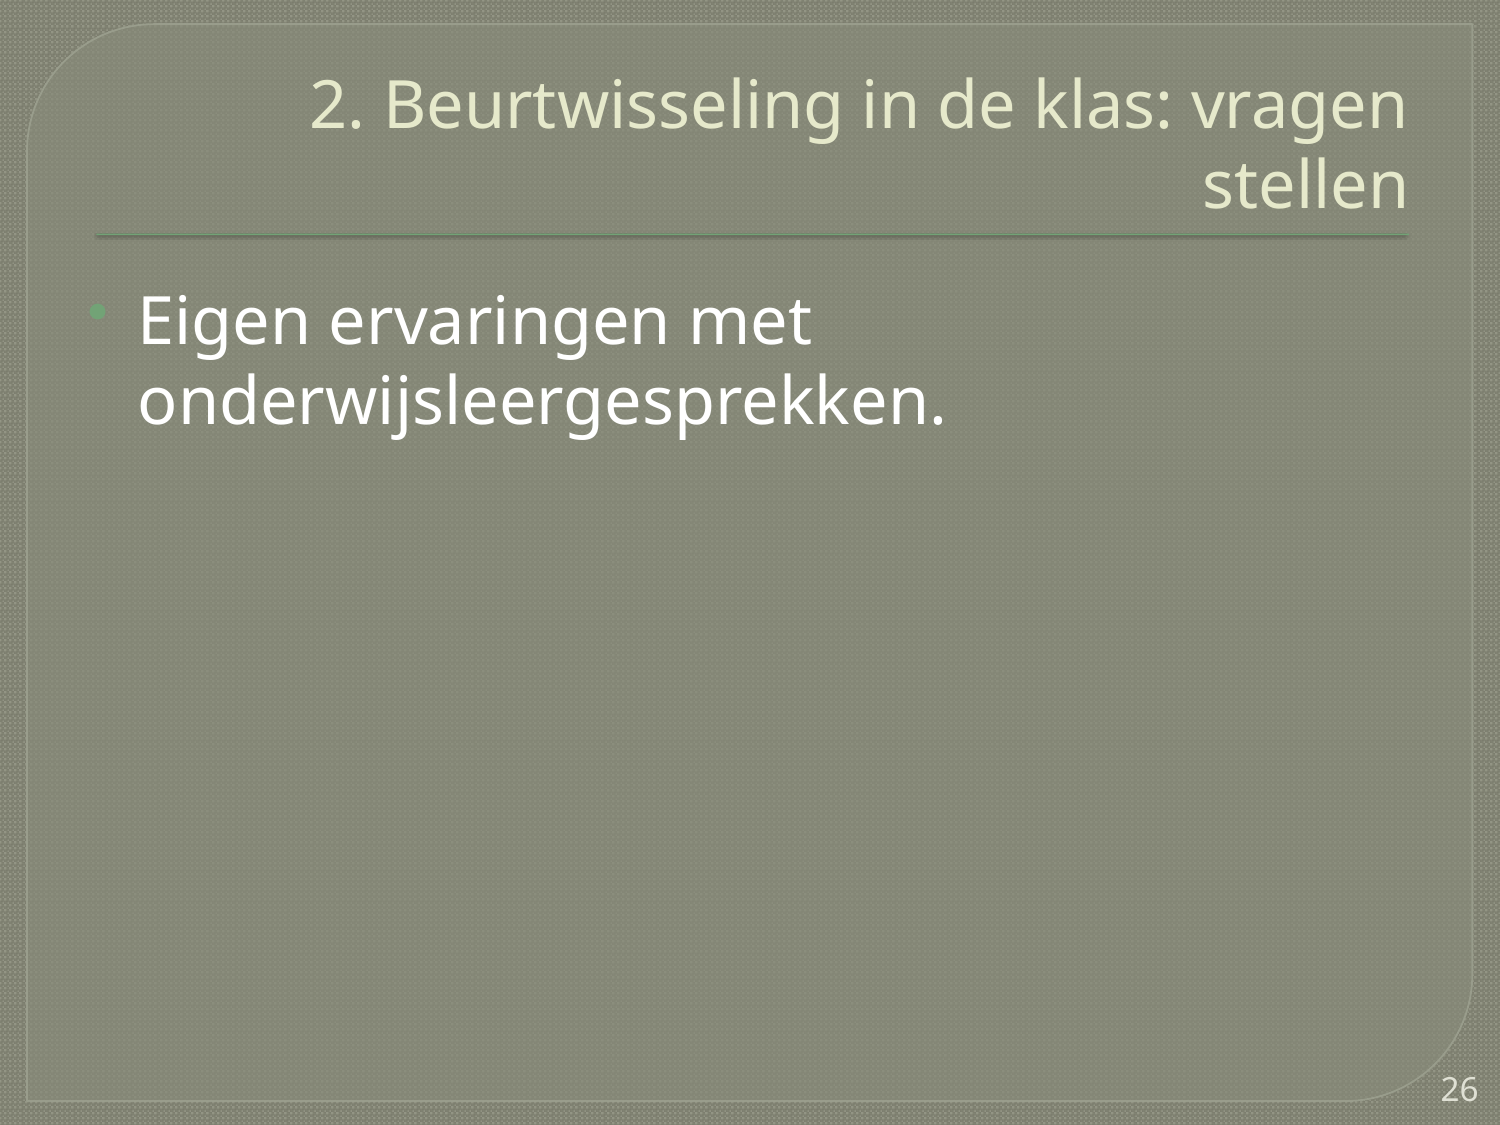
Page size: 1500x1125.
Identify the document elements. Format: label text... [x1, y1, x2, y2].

list Eigen ervaringen met onderwijsleergesprekken. [75, 270, 1425, 1013]
slide_number 26 [1417, 1068, 1494, 1114]
title 2. Beurtwisseling in de klas: vragen stellen [75, 41, 1425, 230]
